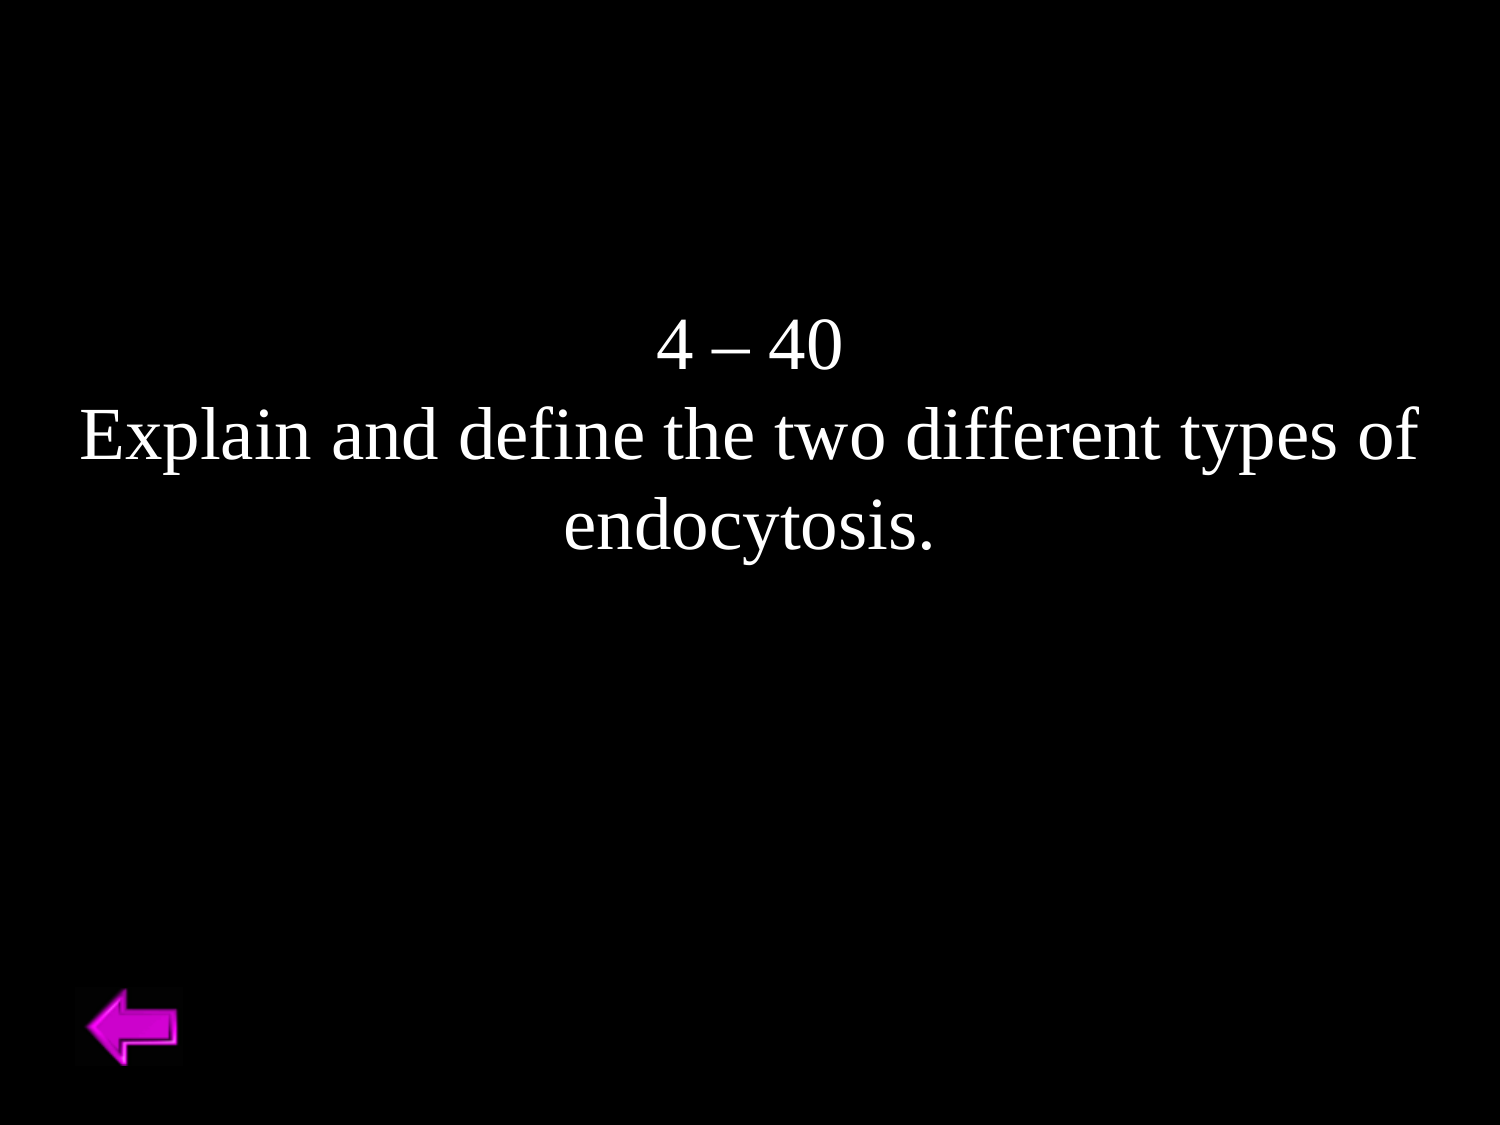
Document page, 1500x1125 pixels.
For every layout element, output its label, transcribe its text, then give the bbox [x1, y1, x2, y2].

text_box 4 – 40 Explain and define the two different types of endocytosis. [12, 287, 1488, 573]
picture [74, 987, 183, 1066]
